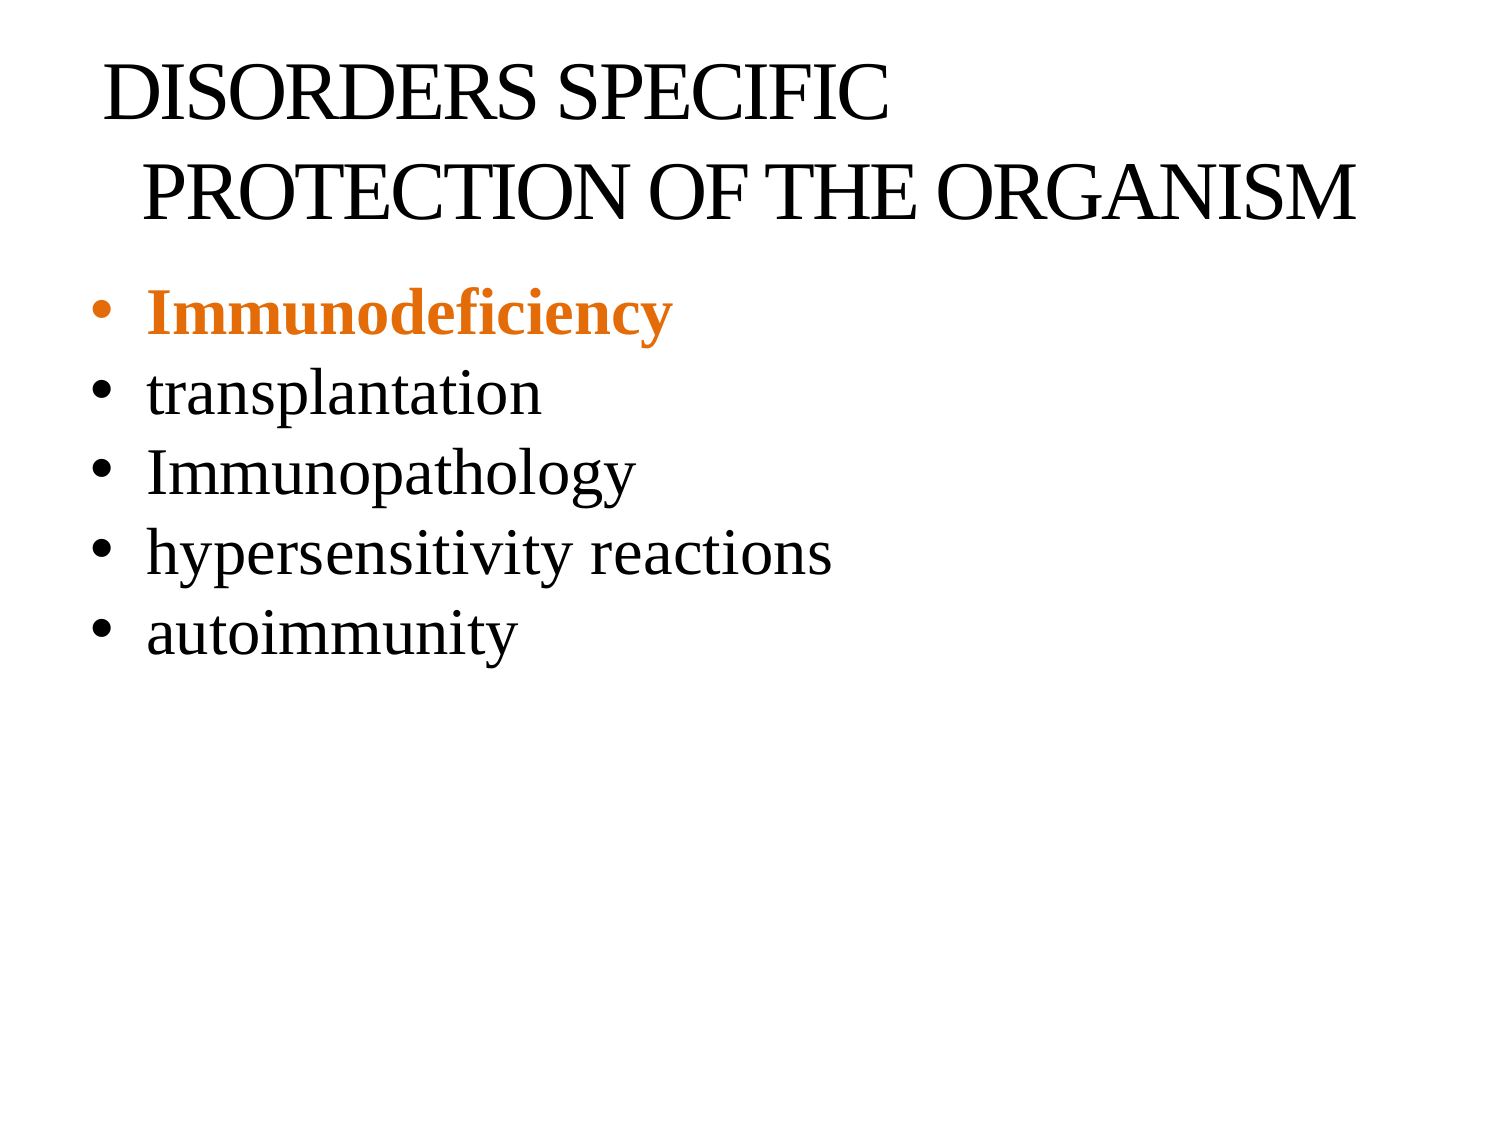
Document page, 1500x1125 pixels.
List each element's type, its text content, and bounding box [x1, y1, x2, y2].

text_box Immunodeficiency transplantation Immunopathology hypersensitivity reactions autoimmunity [87, 267, 1181, 668]
title DISORDERS SPECIFIC PROTECTION OF THE ORGANISM [102, 36, 1398, 237]
